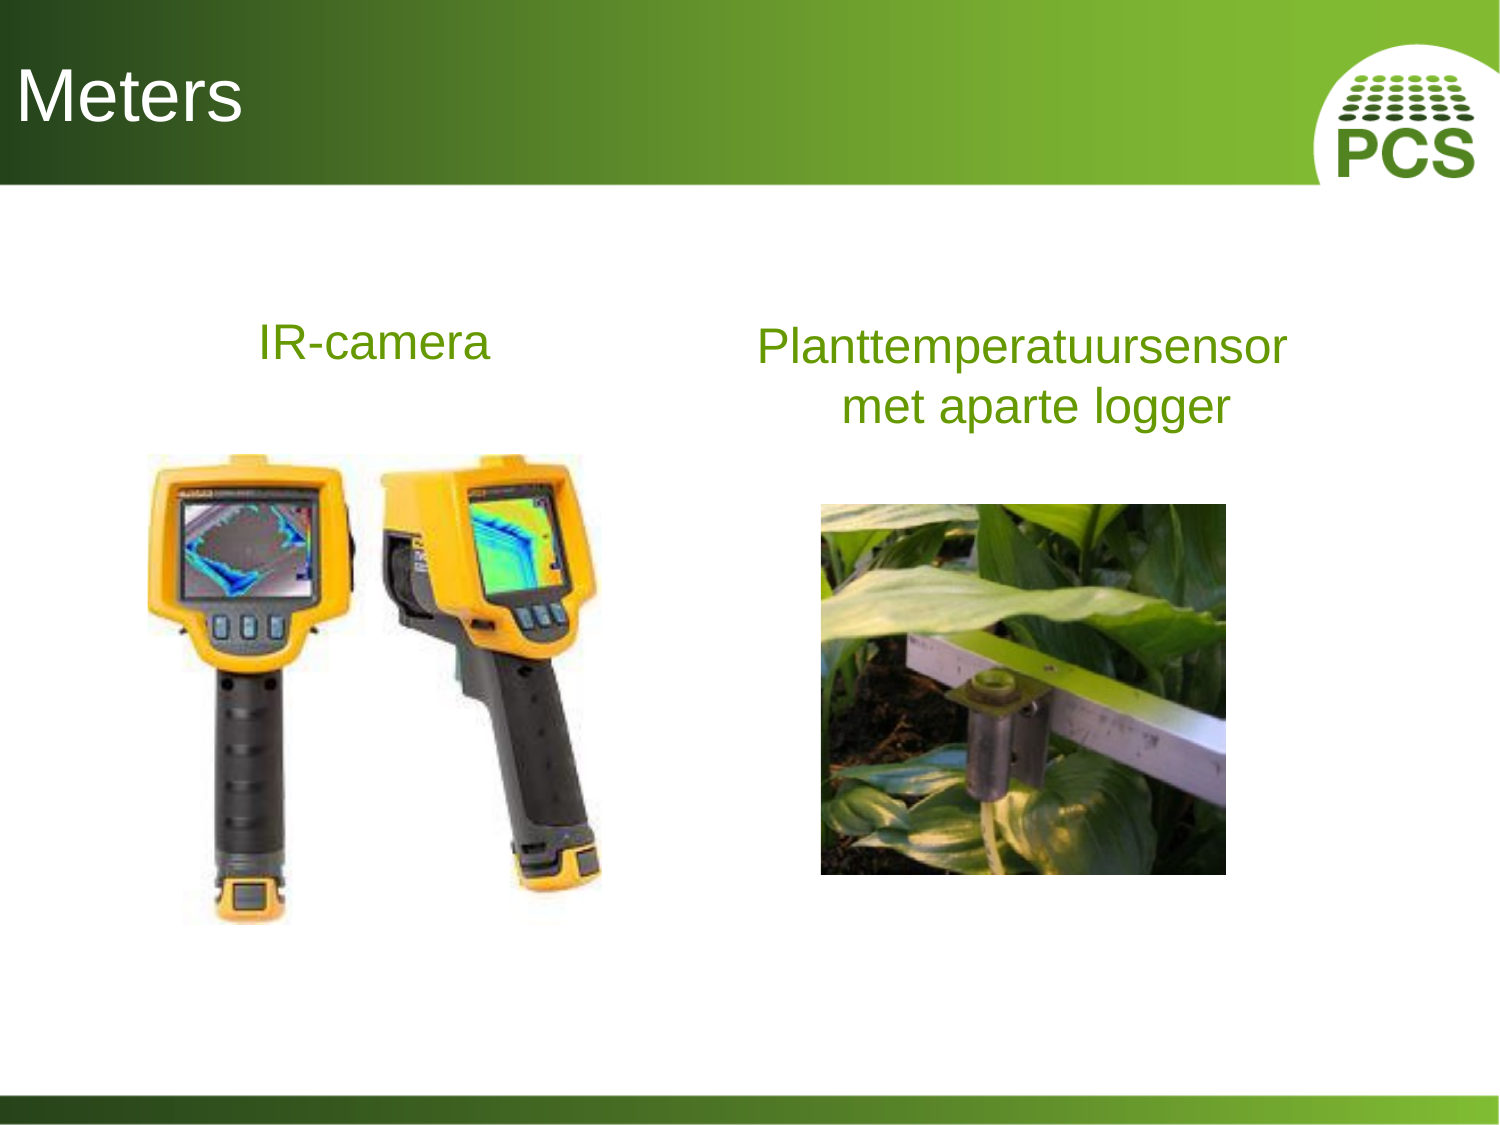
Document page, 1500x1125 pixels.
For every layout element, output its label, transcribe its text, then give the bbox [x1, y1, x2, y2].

text_box Planttemperatuursensor met aparte logger [754, 311, 1293, 434]
text_box [820, 504, 1226, 875]
title Meters [12, 44, 247, 235]
text_box IR-camera [255, 307, 494, 370]
picture [0, 0, 1500, 1125]
text_box [147, 454, 602, 925]
